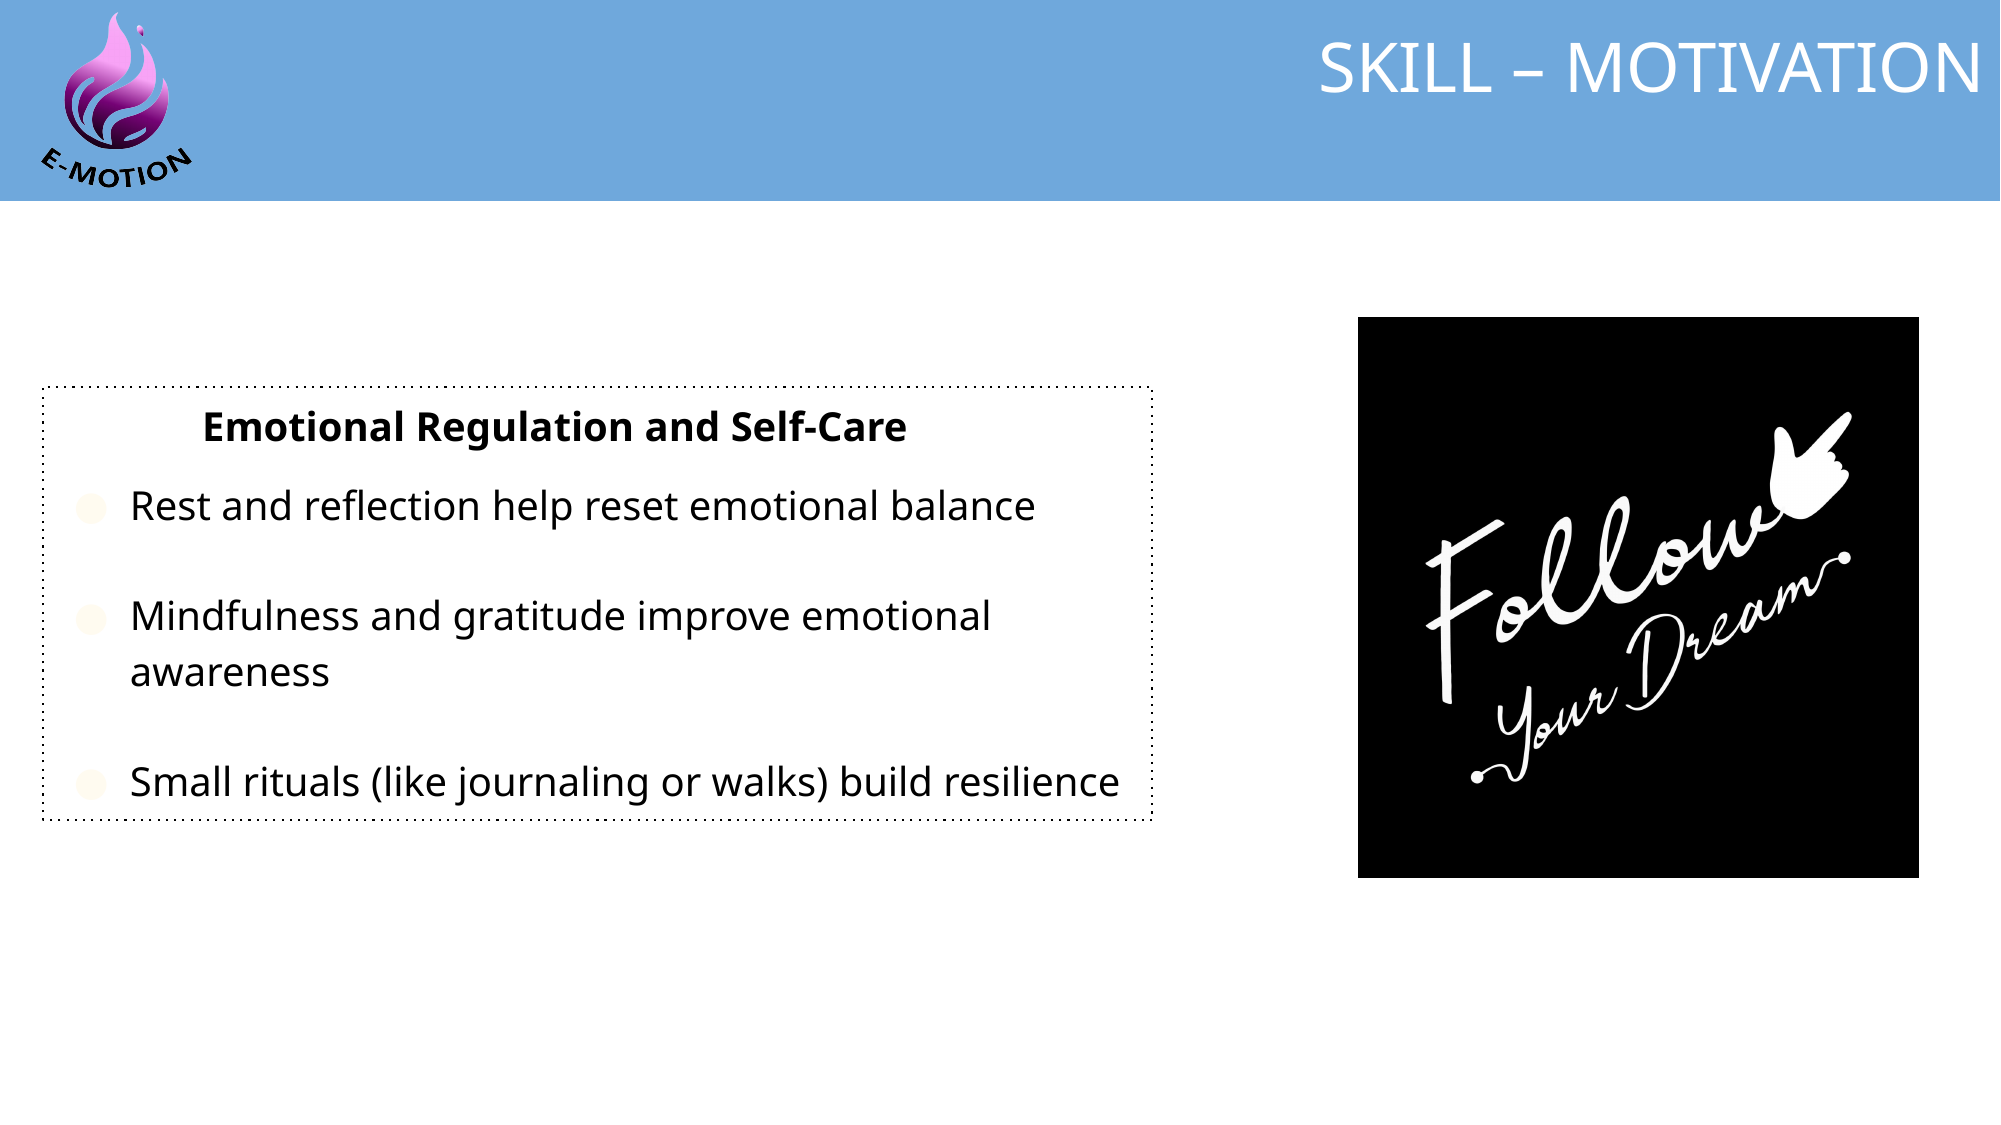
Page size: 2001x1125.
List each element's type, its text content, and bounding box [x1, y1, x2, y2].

picture [0, 0, 253, 247]
text_box SKILL – MOTIVATION [587, 16, 2000, 292]
list Emotional Regulation and Self-Care Rest and reflection help reset emotional balance Mindfulness and gratitude improve emotional awareness Small rituals (like journaling or walks) build resilience [42, 386, 1153, 821]
picture [1358, 317, 1919, 878]
